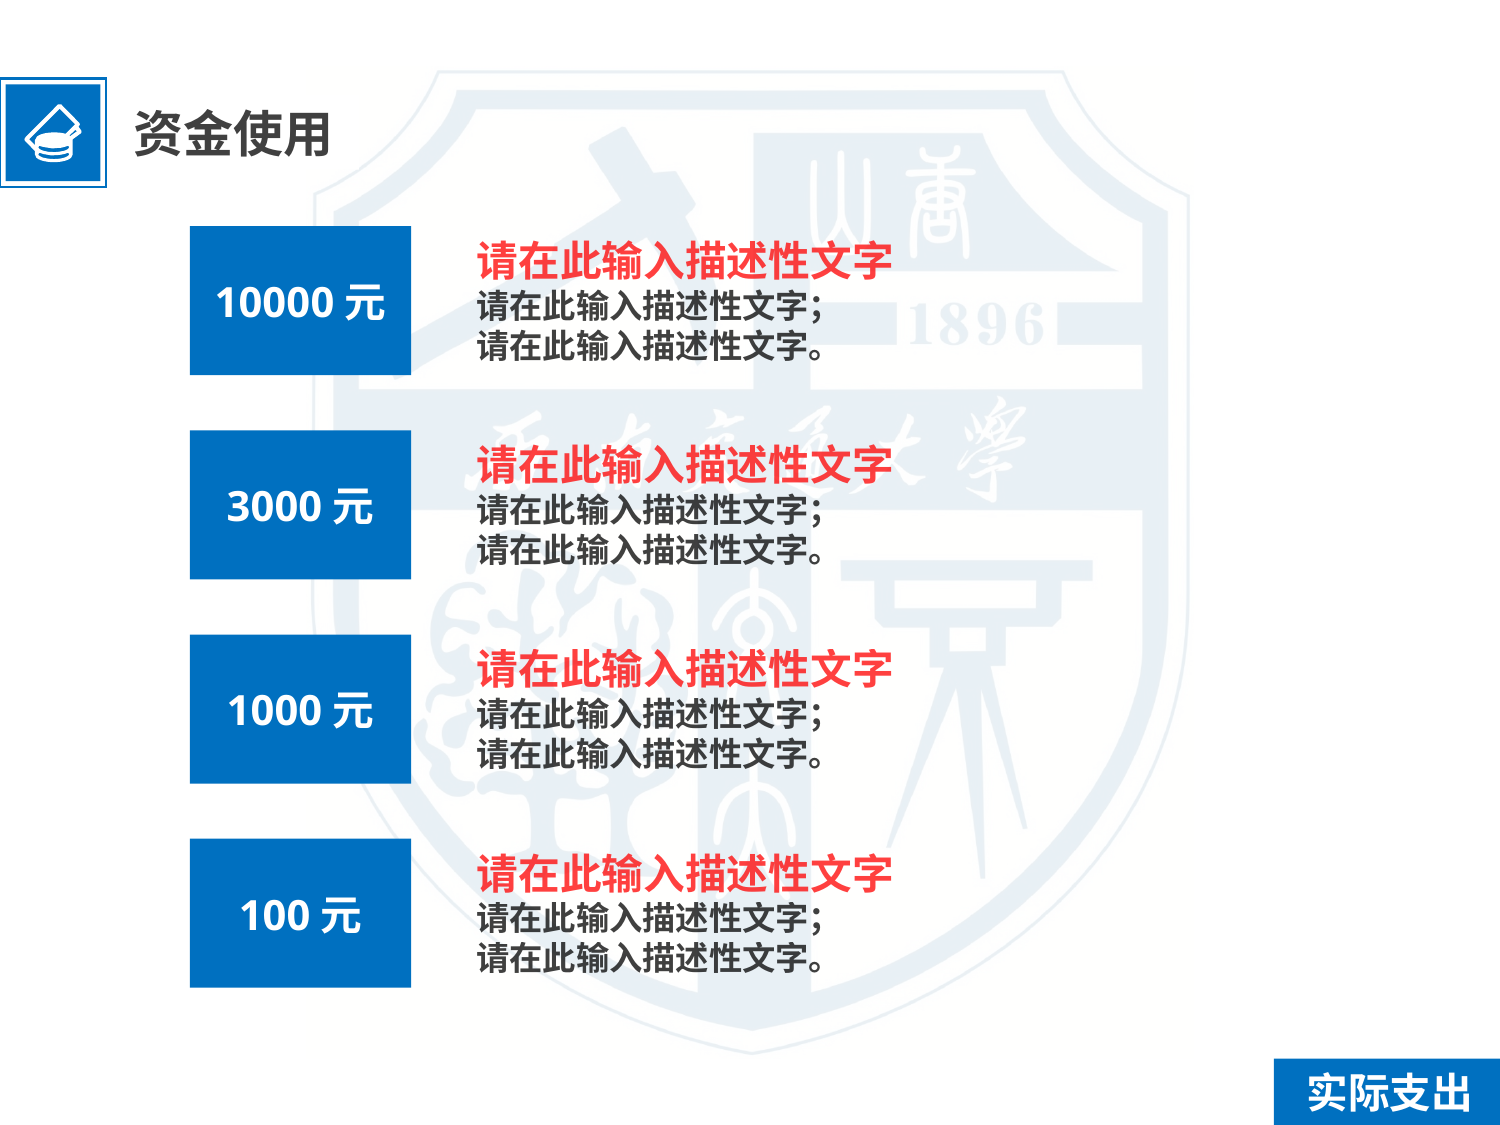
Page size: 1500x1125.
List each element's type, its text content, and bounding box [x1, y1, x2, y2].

text_box 请在此输入描述性文字 请在此输入描述性文字； 请在此输入描述性文字。 [461, 840, 1384, 985]
text_box 资金使用 [119, 94, 359, 170]
text_box 实际支出 [1273, 1058, 1500, 1125]
text_box 请在此输入描述性文字 请在此输入描述性文字； 请在此输入描述性文字。 [461, 227, 1384, 373]
text_box 100元 [189, 838, 412, 988]
text_box 请在此输入描述性文字 请在此输入描述性文字； 请在此输入描述性文字。 [461, 431, 1384, 577]
text_box 10000元 [189, 226, 412, 376]
text_box 1000元 [189, 634, 412, 784]
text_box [0, 78, 107, 188]
text_box 请在此输入描述性文字 请在此输入描述性文字； 请在此输入描述性文字。 [461, 635, 1384, 781]
text_box 3000元 [189, 430, 412, 580]
